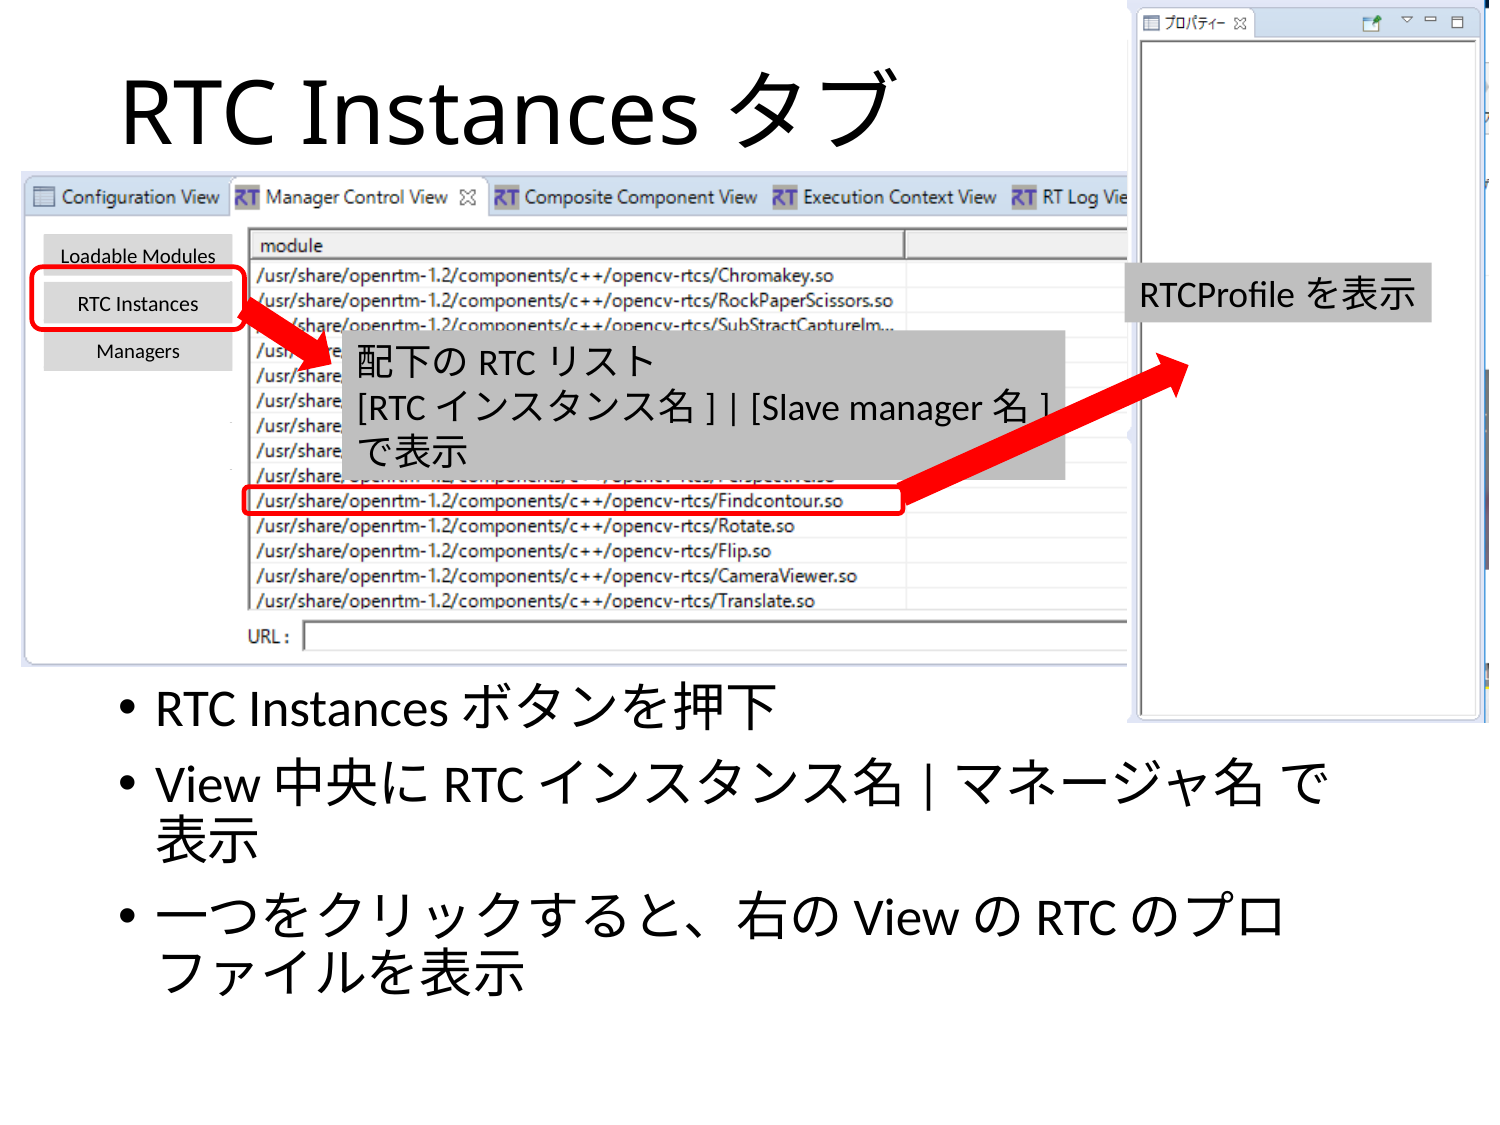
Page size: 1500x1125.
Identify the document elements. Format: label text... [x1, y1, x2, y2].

list RTC Instancesボタンを押下 View中央にRTCインスタンス名|マネージャ名 で表示 一つをクリックすると、右のViewのRTCのプロファイルを表示 [103, 673, 1397, 1014]
title RTC Instancesタブ [103, 59, 1127, 171]
picture [21, 0, 1489, 723]
